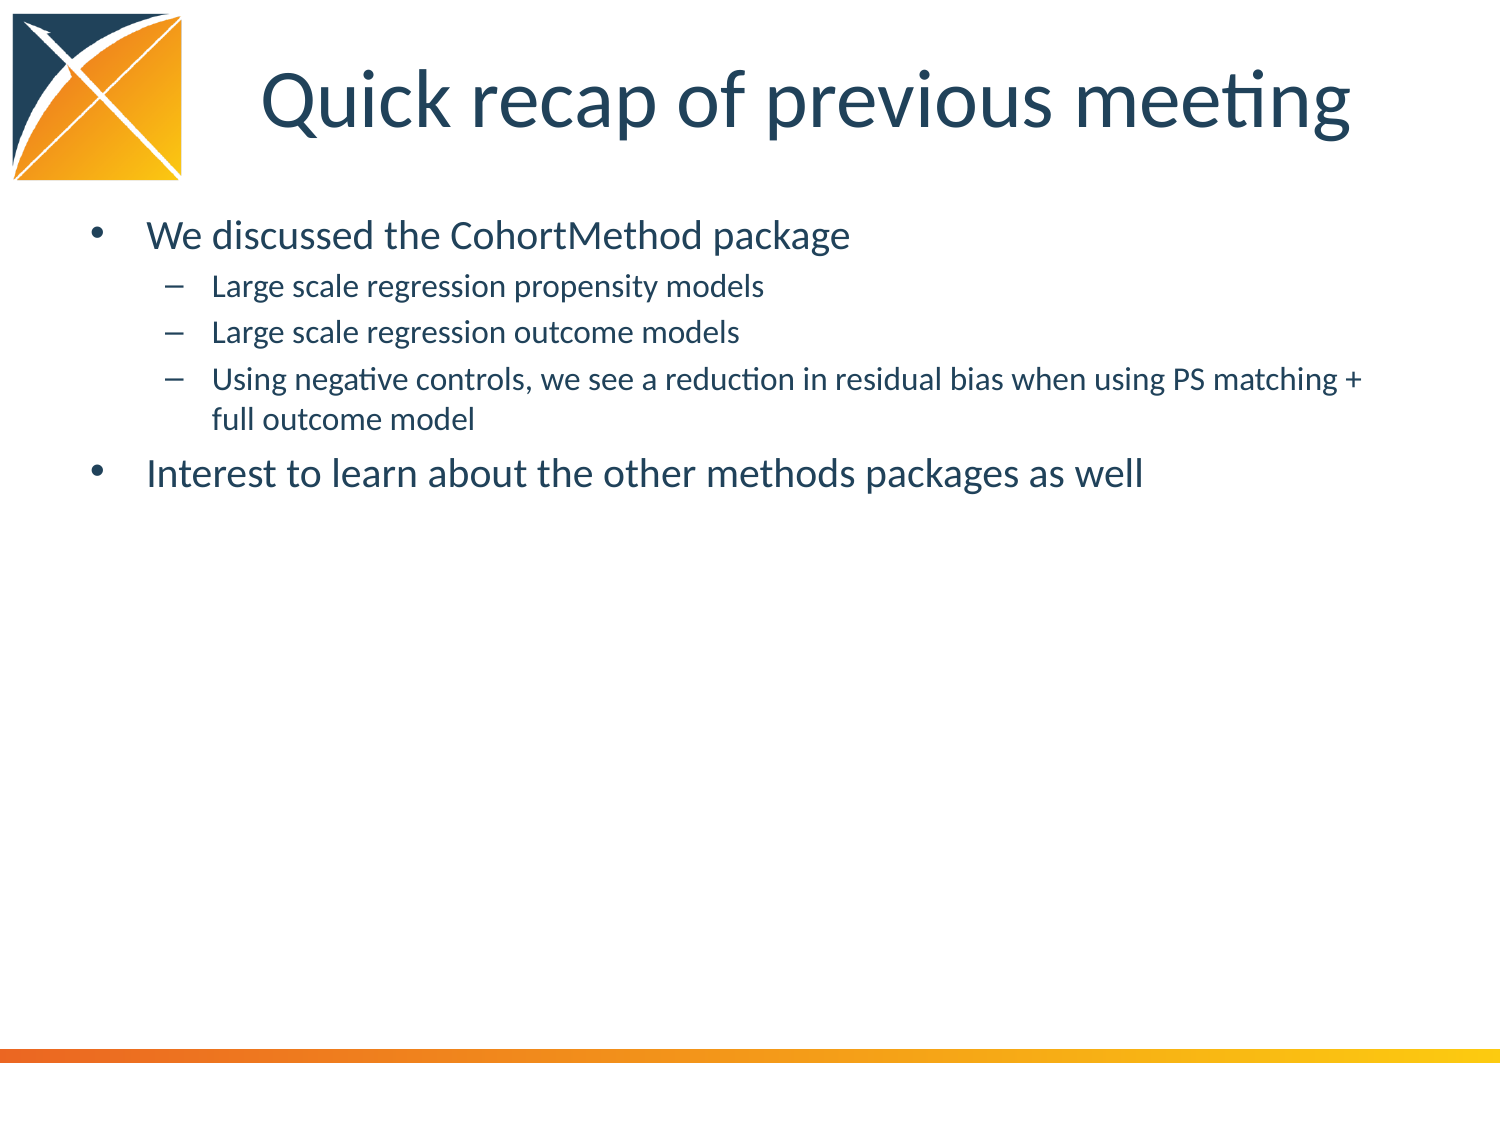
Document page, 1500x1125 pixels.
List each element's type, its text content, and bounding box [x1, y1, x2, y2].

title Quick recap of previous meeting [187, 24, 1425, 163]
list We discussed the CohortMethod package Large scale regression propensity models Large scale regression outcome models Using negative controls, we see a reduction in residual bias when using PS matching + full outcome model Interest to learn about the other methods packages as well [75, 200, 1425, 1005]
picture [0, 0, 206, 200]
